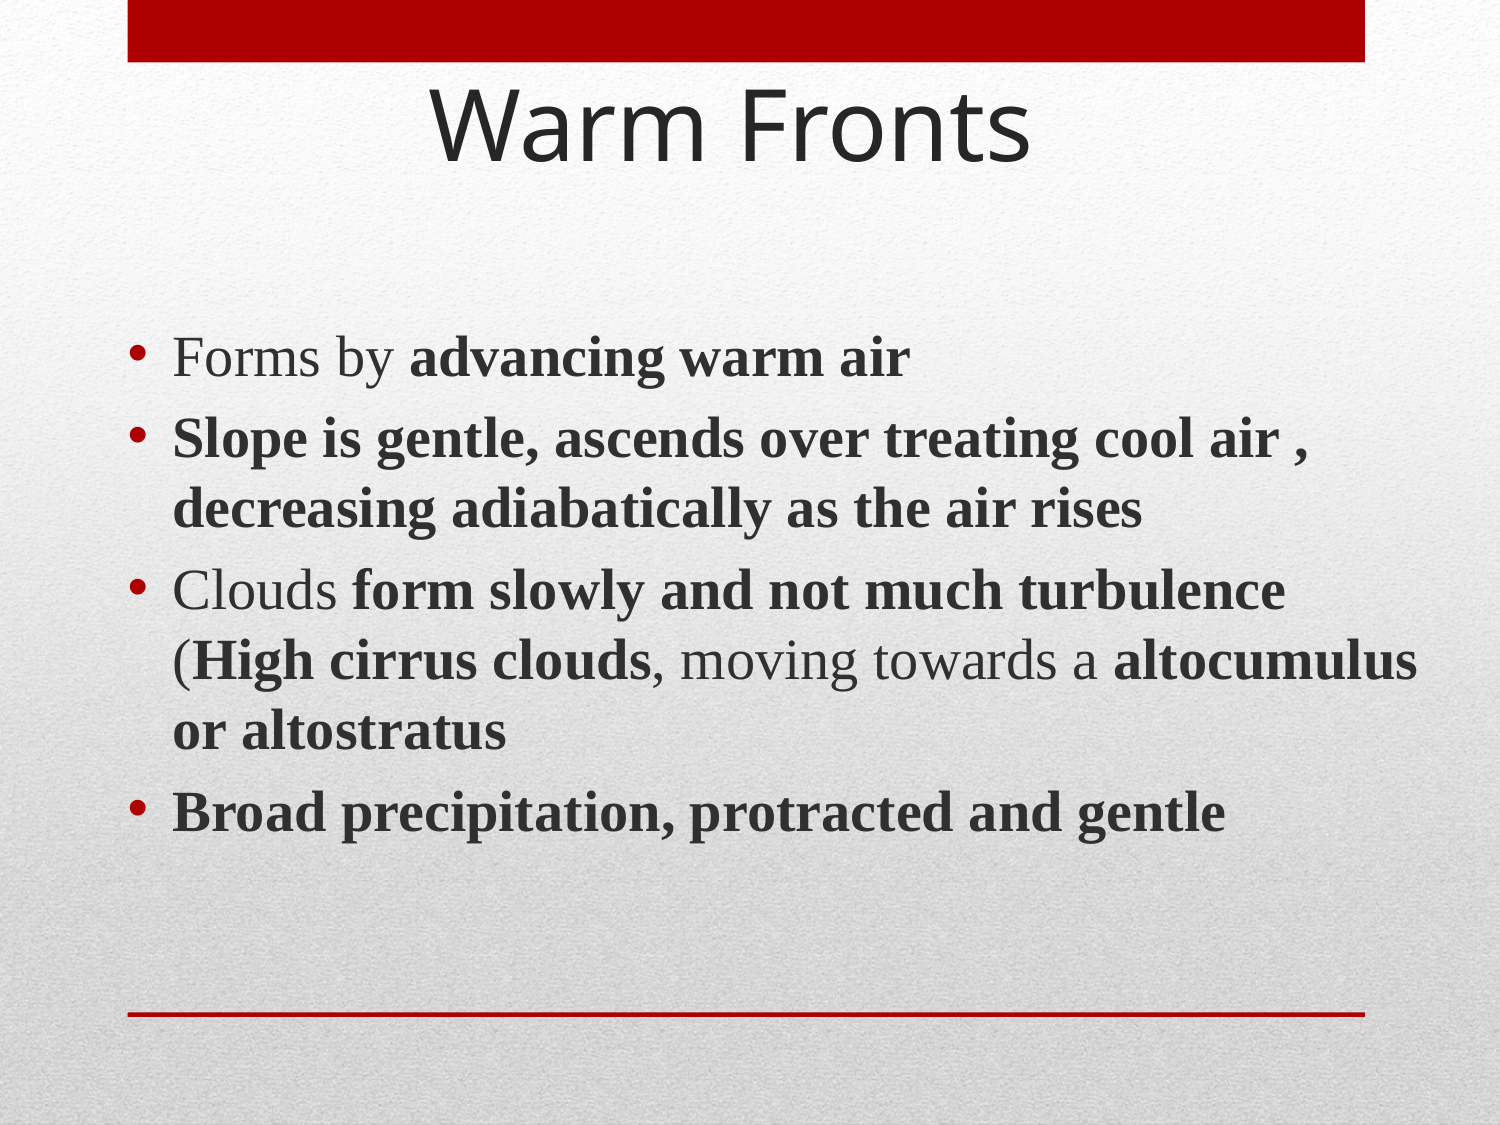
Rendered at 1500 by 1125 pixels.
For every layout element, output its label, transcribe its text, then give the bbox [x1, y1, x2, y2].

title Warm Fronts [162, 1, 1300, 190]
list Forms by advancing warm air Slope is gentle, ascends over treating cool air , decreasing adiabatically as the air rises Clouds form slowly and not much turbulence (High cirrus clouds, moving towards a altocumulus or altostratus Broad precipitation, protracted and gentle [112, 212, 1438, 1019]
